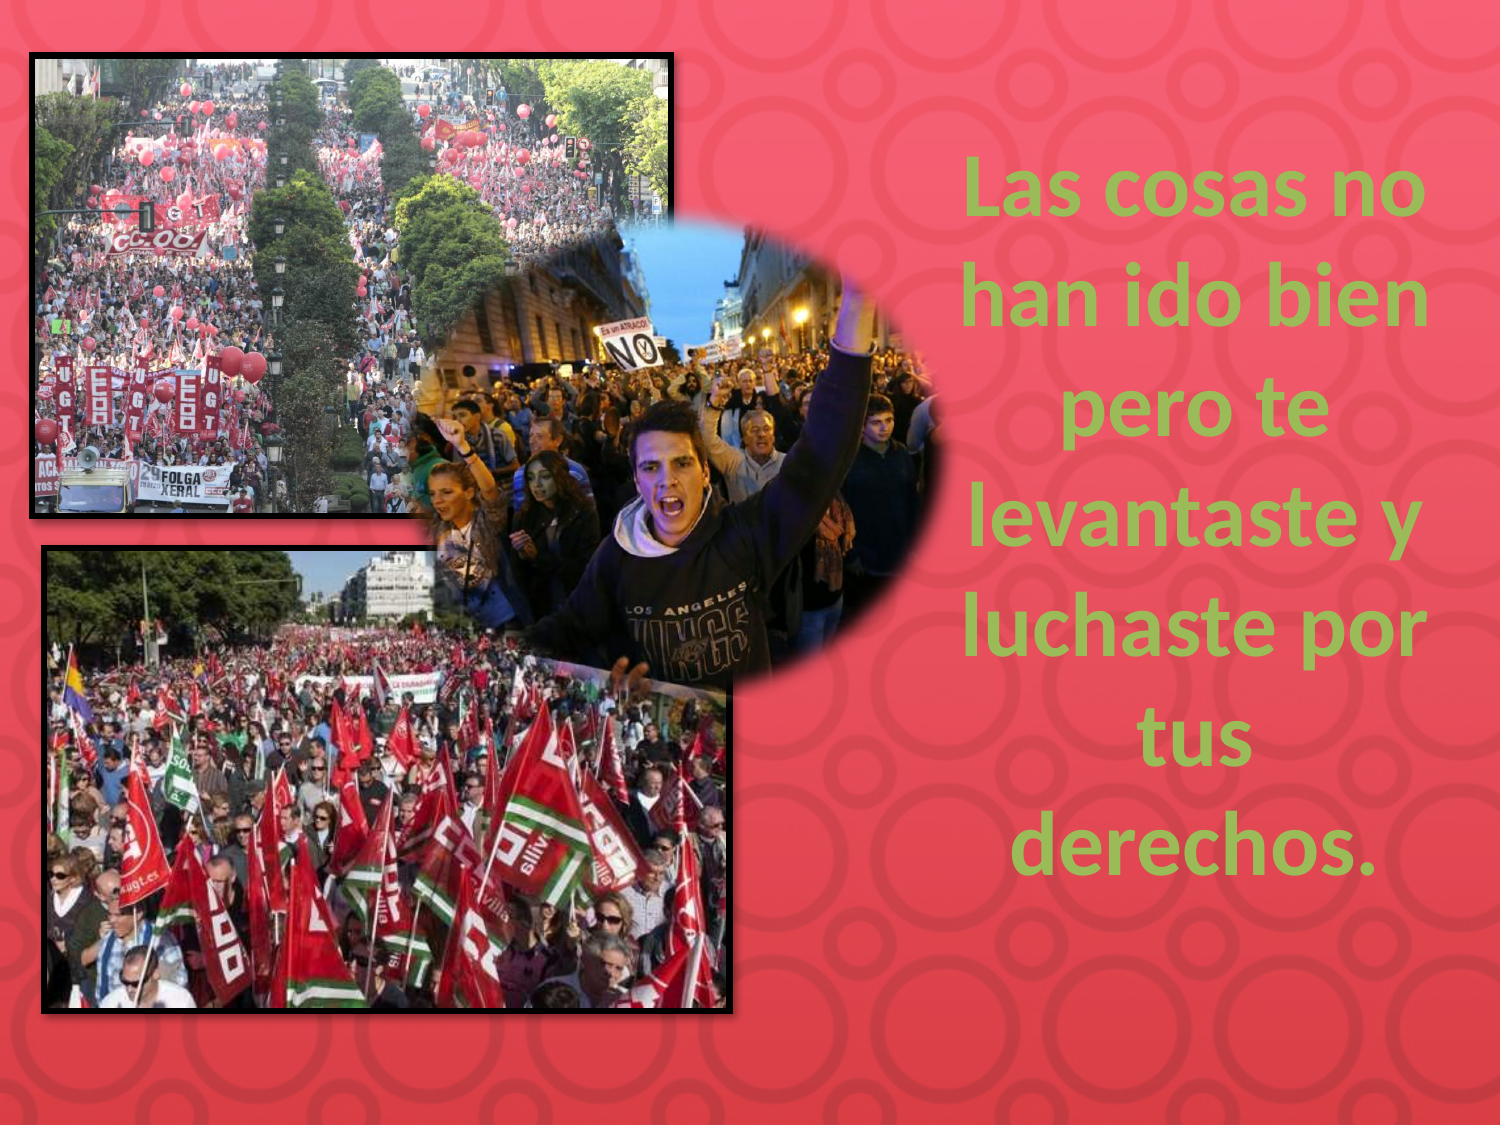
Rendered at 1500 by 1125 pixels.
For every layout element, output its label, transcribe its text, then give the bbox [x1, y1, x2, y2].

text_box Las cosas no han ido bien pero te levantaste y luchaste por tus derechos. [937, 117, 1454, 902]
picture [34, 58, 962, 1009]
